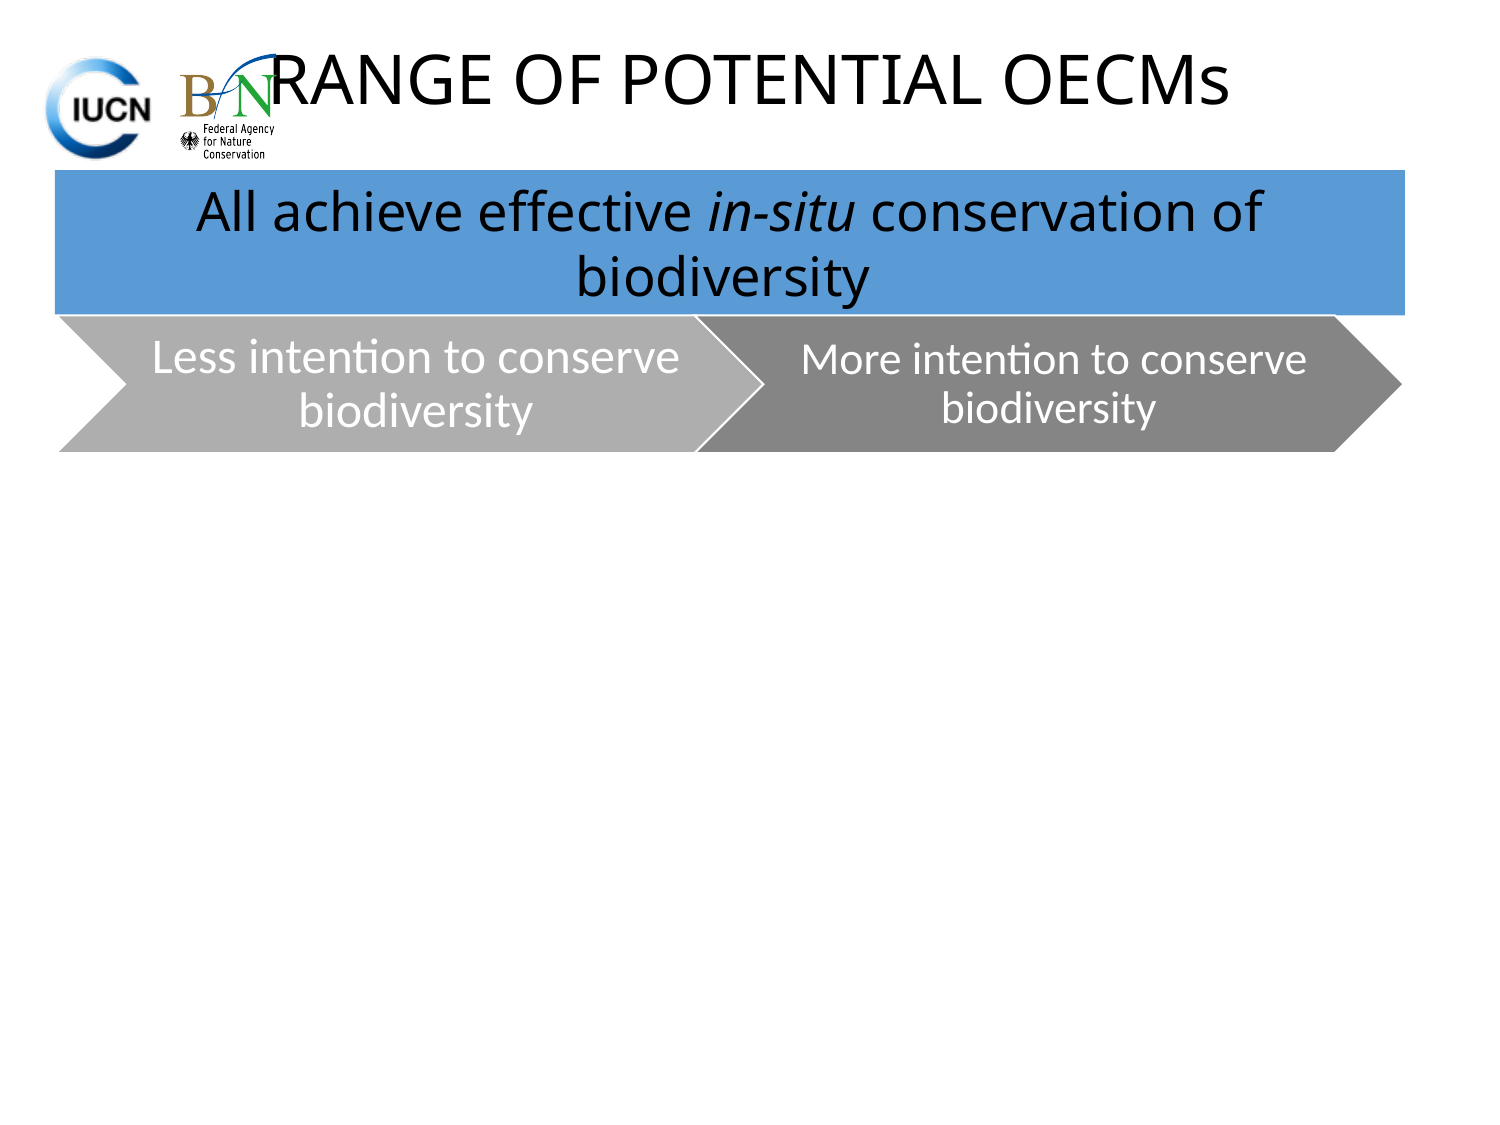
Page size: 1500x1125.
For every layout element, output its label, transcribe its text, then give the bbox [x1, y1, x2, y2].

text_box All achieve effective in-situ conservation of biodiversity [54, 177, 1405, 315]
picture [22, 1, 363, 193]
title RANGE OF POTENTIAL OECMs [75, 0, 1425, 177]
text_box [54, 315, 1405, 454]
